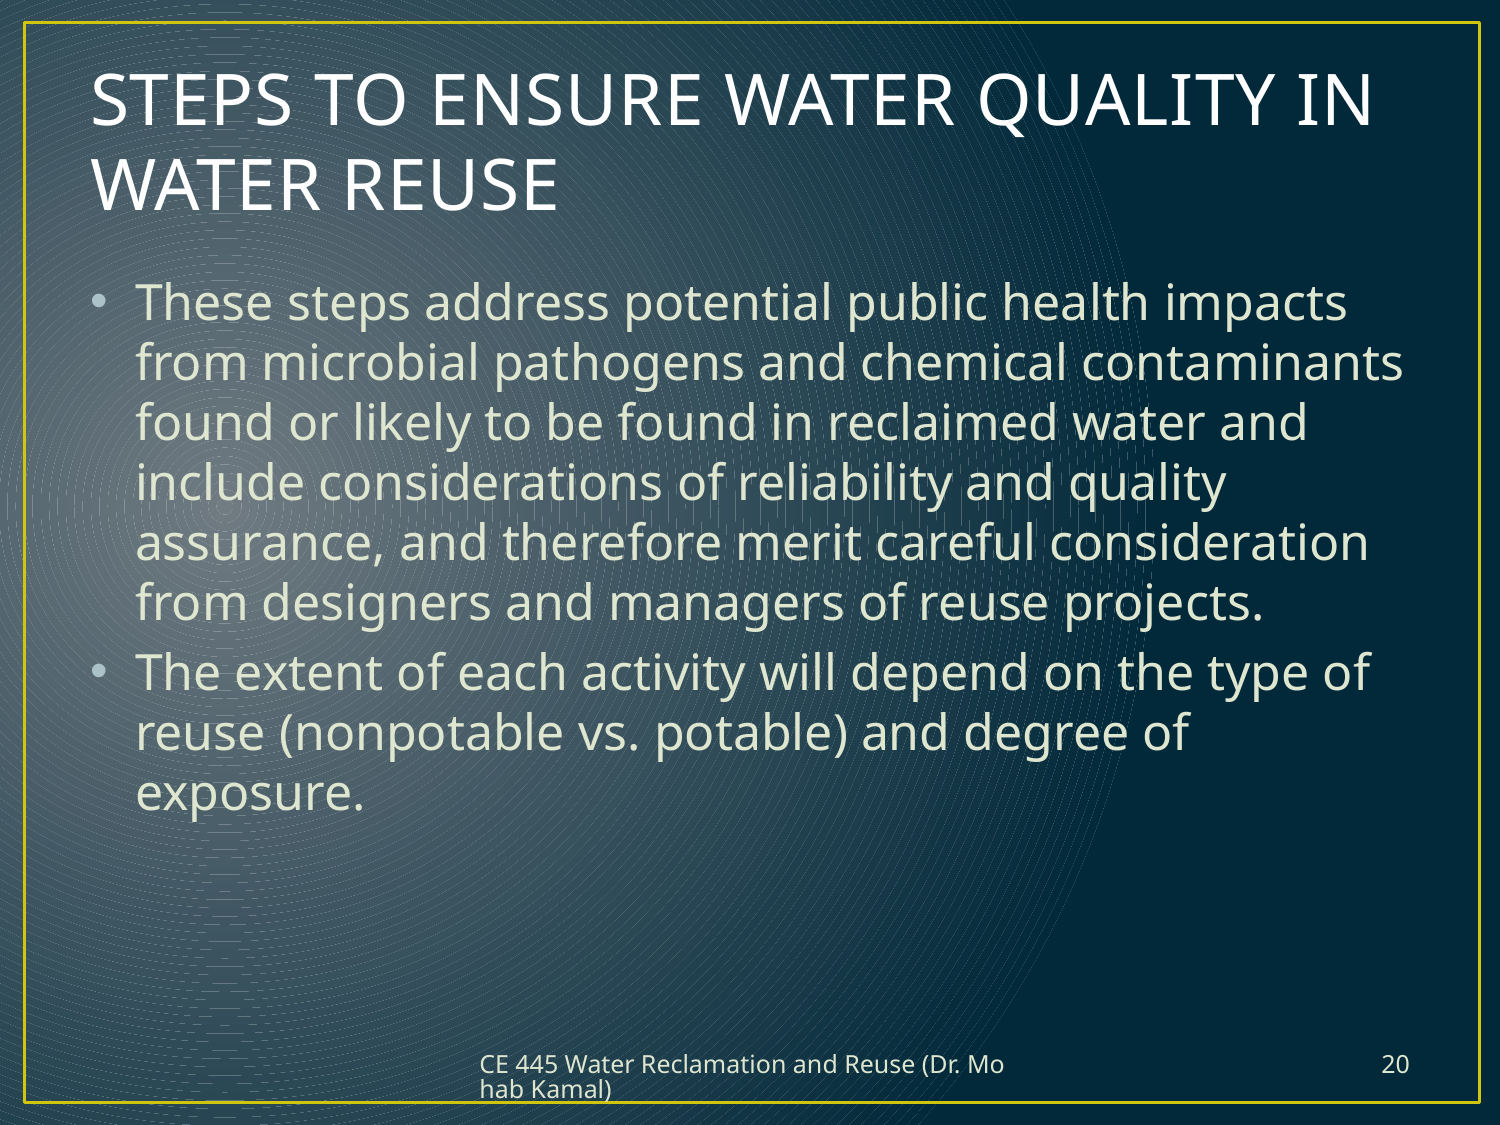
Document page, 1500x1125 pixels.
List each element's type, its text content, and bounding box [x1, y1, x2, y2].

slide_number 20 [1074, 1035, 1425, 1096]
footer CE 445 Water Reclamation and Reuse (Dr. Mohab Kamal) [464, 1035, 1036, 1096]
list These steps address potential public health impacts from microbial pathogens and chemical contaminants found or likely to be found in reclaimed water and include considerations of reliability and quality assurance, and therefore merit careful consideration from designers and managers of reuse projects. The extent of each activity will depend on the type of reuse (nonpotable vs. potable) and degree of exposure. [75, 262, 1425, 1005]
title STEPS TO ENSURE WATER QUALITY IN WATER REUSE [75, 45, 1425, 233]
